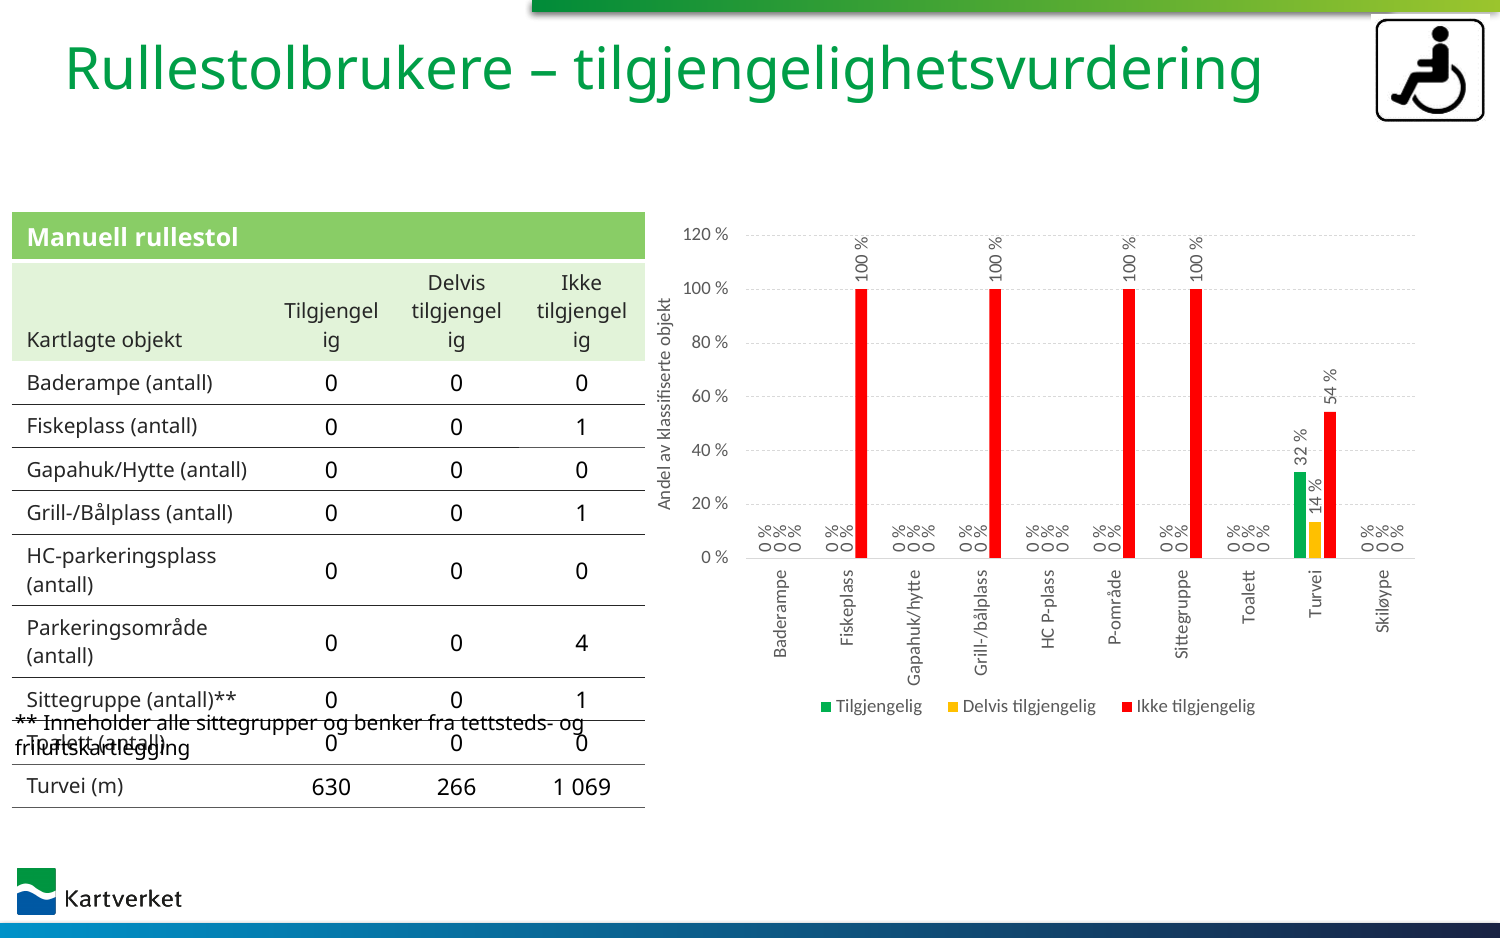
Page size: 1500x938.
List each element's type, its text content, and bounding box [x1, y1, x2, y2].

picture [643, 218, 1427, 728]
table_cell 4 [519, 606, 638, 677]
text_box Rullestolbrukere – tilgjengelighetsvurdering [49, 12, 1372, 109]
table_cell 0 [269, 361, 394, 404]
table_cell 0 [394, 678, 519, 702]
table_cell 0 [519, 361, 638, 404]
table_cell Delvis tilgjengelig [394, 263, 519, 361]
picture [1371, 13, 1491, 127]
table_cell 1 [519, 678, 638, 702]
table_cell Parkeringsområde (antall) [12, 606, 269, 677]
table_cell 630 [269, 768, 394, 807]
table_cell HC-parkeringsplass (antall) [12, 535, 269, 605]
table_cell 0 [519, 535, 638, 605]
table_cell 0 [269, 405, 394, 447]
table_cell 0 [269, 678, 394, 702]
table_cell 1 [519, 405, 638, 447]
table_cell Turvei (m) [12, 768, 269, 807]
table_cell 0 [394, 361, 519, 404]
table_cell 0 [519, 448, 638, 490]
text_box ** Inneholder alle sittegrupper og benker fra tettsteds- og friluftskartlegging [0, 702, 745, 768]
table_cell Kartlagte objekt [12, 263, 269, 361]
table_cell 1 [519, 491, 638, 534]
table_cell 1 069 [519, 768, 645, 807]
table_cell 0 [394, 448, 519, 490]
table_cell Baderampe (antall) [12, 361, 269, 404]
table_cell 0 [394, 491, 519, 534]
table_cell Sittegruppe (antall)** [12, 678, 269, 702]
table_cell 0 [394, 606, 519, 677]
table_cell Fiskeplass (antall) [12, 405, 269, 447]
table_header Manuell rullestol [12, 212, 645, 259]
table_cell Grill-/Bålplass (antall) [12, 491, 269, 534]
table_cell 266 [394, 768, 519, 807]
table_cell 0 [269, 606, 394, 677]
table_cell 0 [269, 448, 394, 490]
table_cell Ikke tilgjengelig [519, 263, 638, 361]
table_cell 0 [269, 491, 394, 534]
table_cell 0 [394, 405, 519, 447]
table_cell 0 [394, 535, 519, 605]
table_cell Tilgjengelig [269, 263, 394, 361]
table_cell Gapahuk/Hytte (antall) [12, 448, 269, 490]
table_cell 0 [269, 535, 394, 605]
